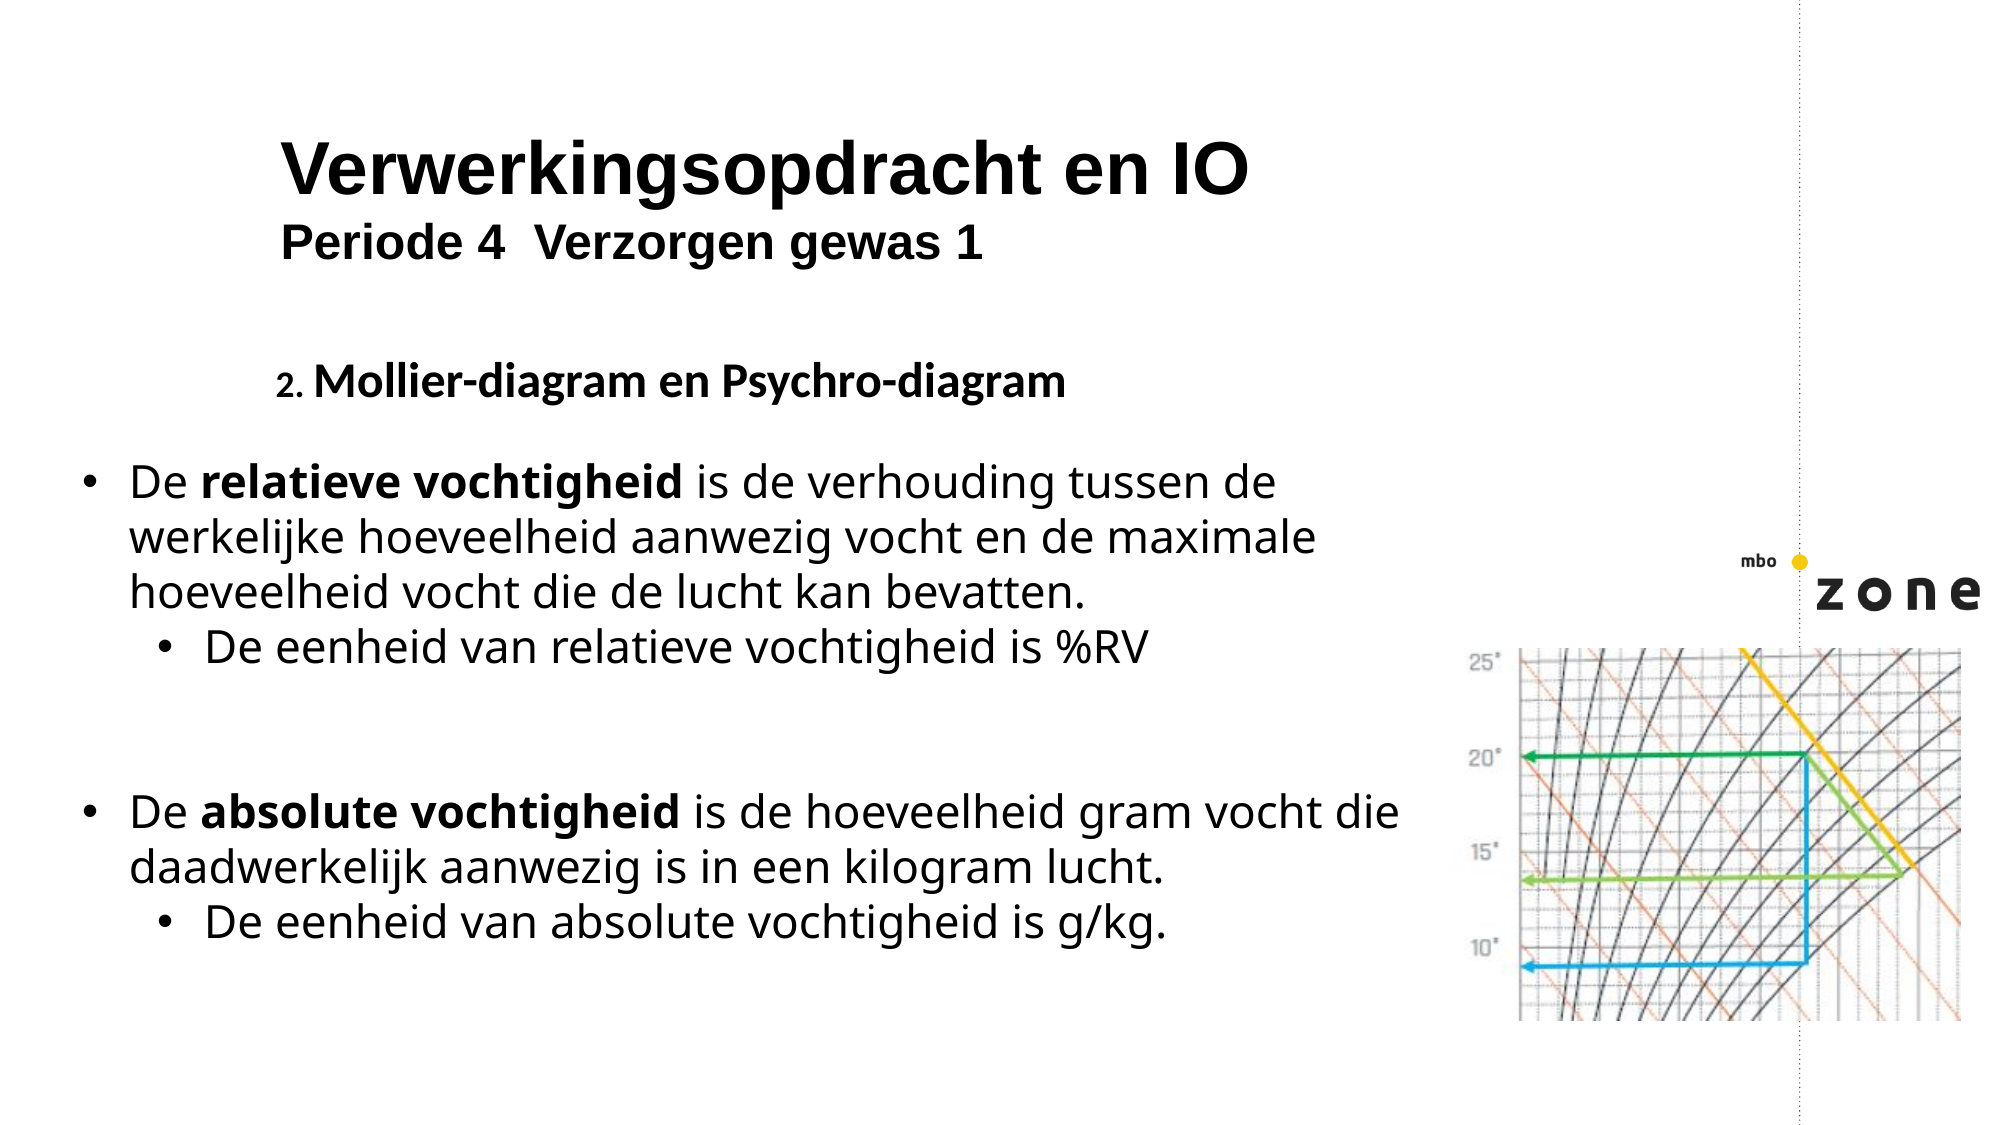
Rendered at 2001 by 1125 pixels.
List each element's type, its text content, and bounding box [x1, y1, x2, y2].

text_box 2. Mollier-diagram en Psychro-diagram [260, 339, 1707, 475]
text_box De relatieve vochtigheid is de verhouding tussen de werkelijke hoeveelheid aanwezig vocht en de maximale hoeveelheid vocht die de lucht kan bevatten. De eenheid van relatieve vochtigheid is %RV De absolute vochtigheid is de hoeveelheid gram vocht die daadwerkelijk aanwezig is in een kilogram lucht. De eenheid van absolute vochtigheid is g/kg. [67, 445, 1429, 956]
picture [1452, 0, 2001, 1125]
text_box Verwerkingsopdracht en IO Periode 4 Verzorgen gewas 1 [265, 112, 1267, 338]
